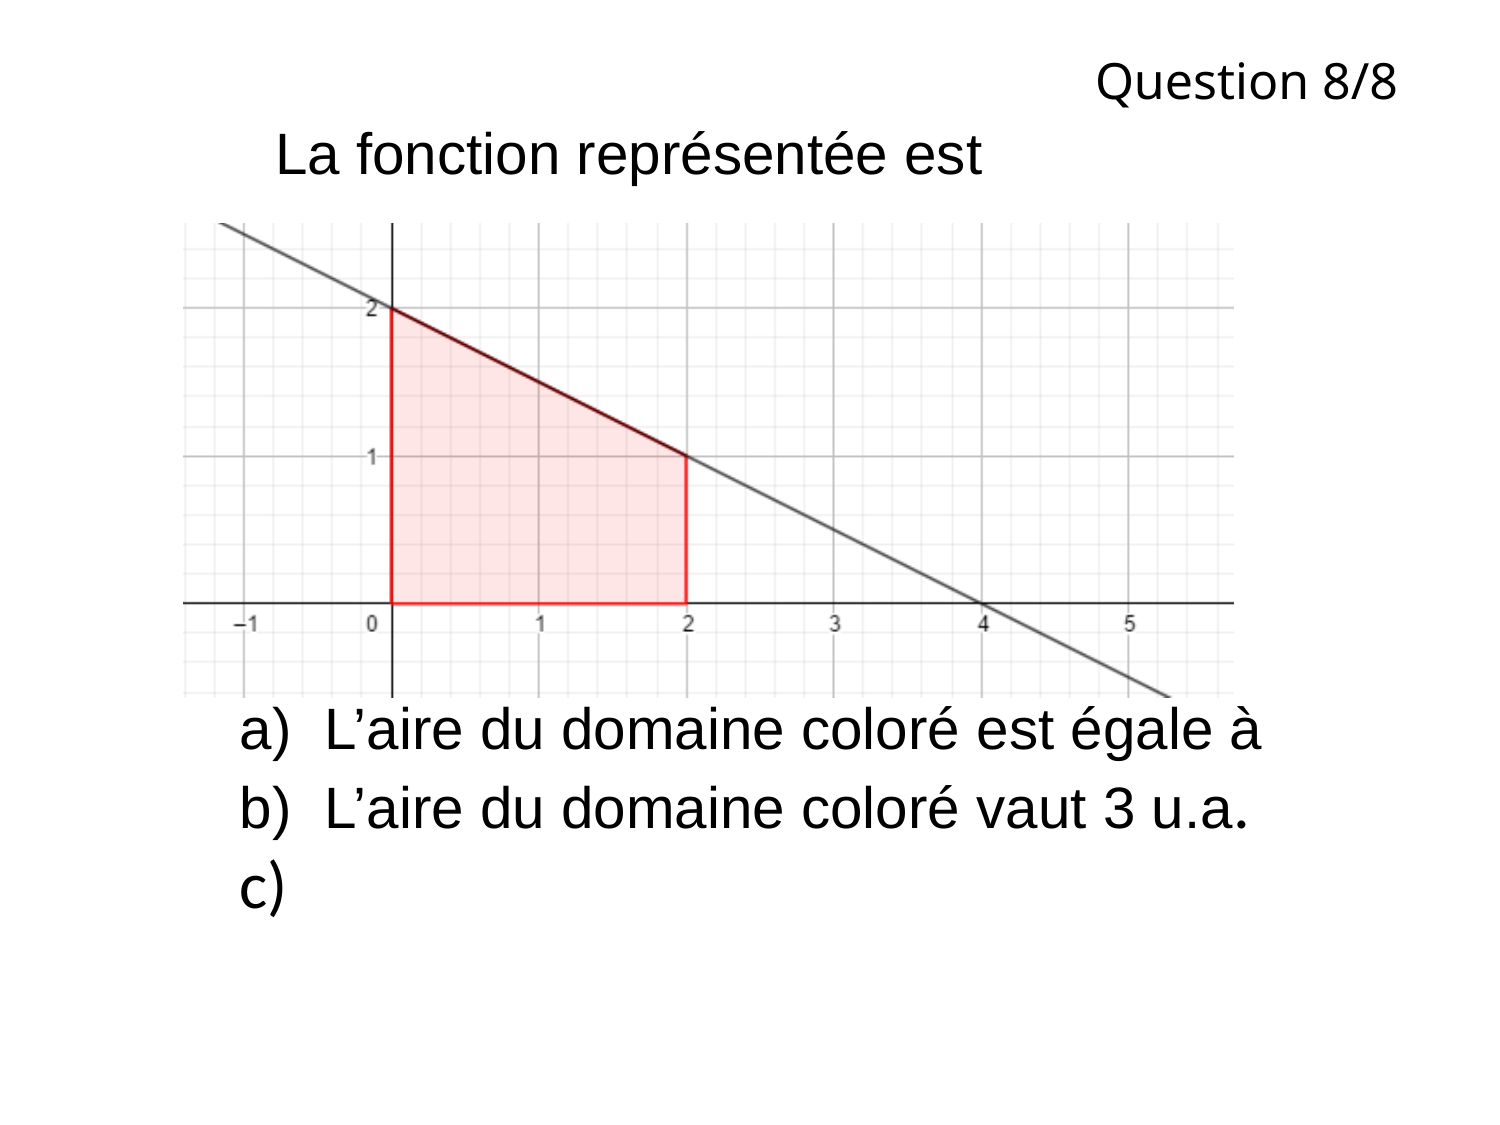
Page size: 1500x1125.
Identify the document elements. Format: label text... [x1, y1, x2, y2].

picture [182, 223, 1234, 698]
text_box Question 8/8 [1080, 42, 1483, 118]
